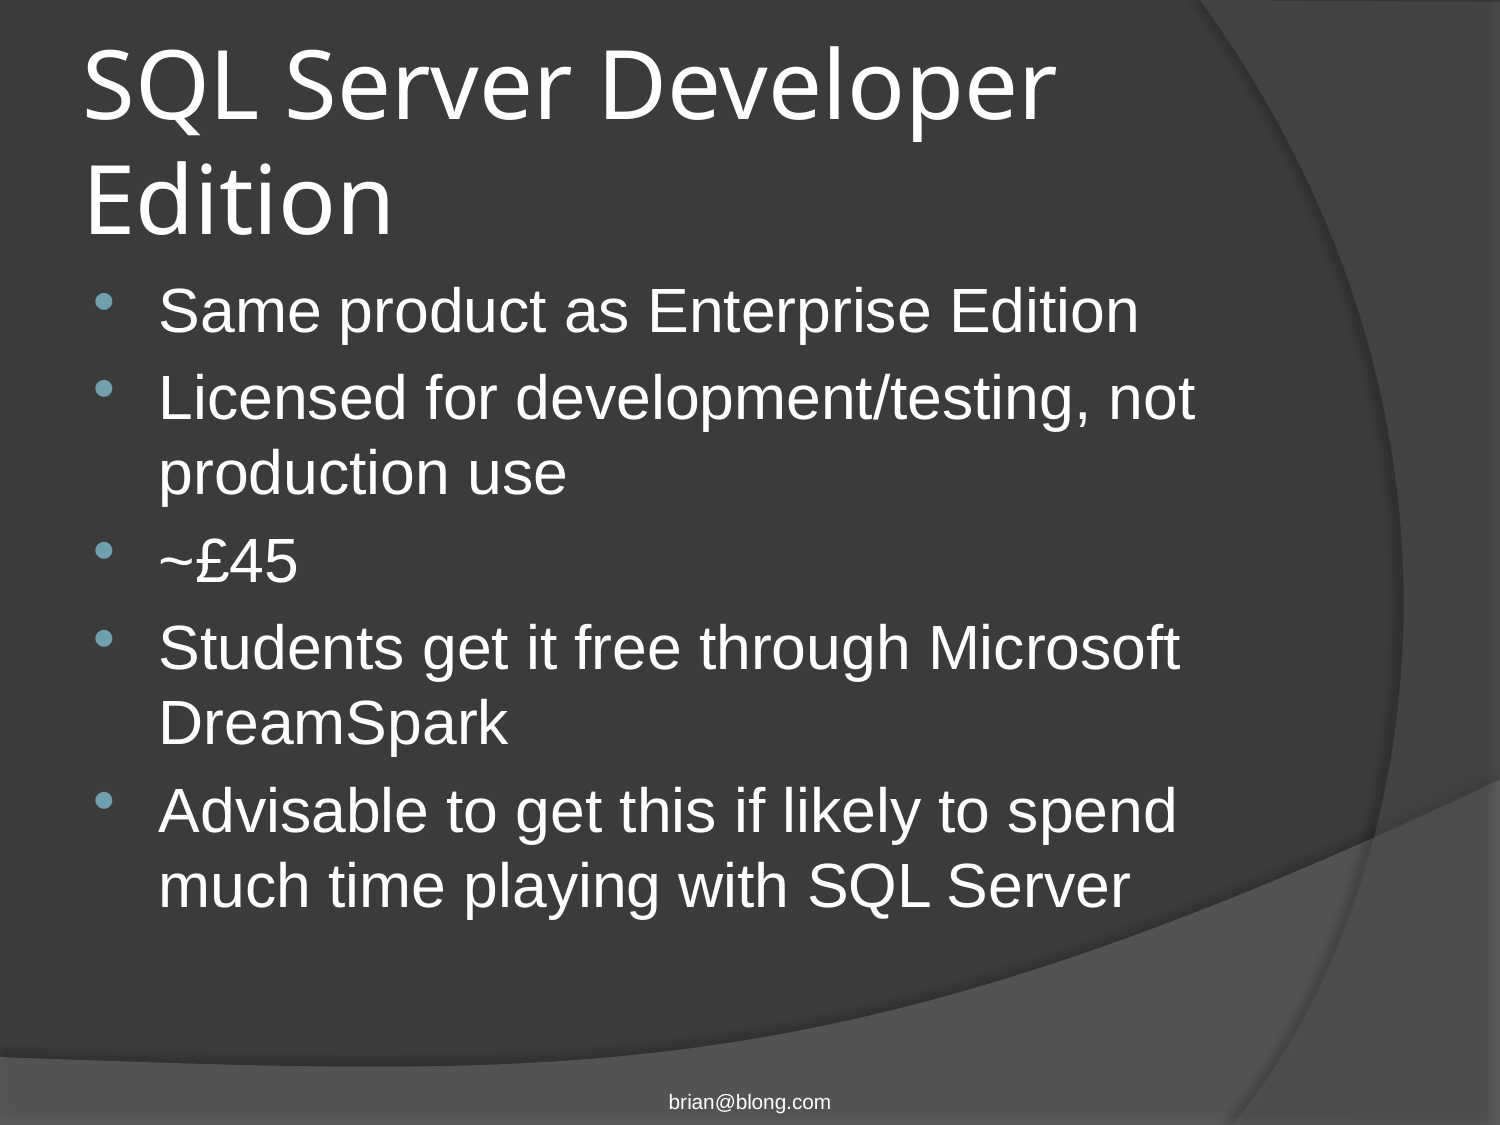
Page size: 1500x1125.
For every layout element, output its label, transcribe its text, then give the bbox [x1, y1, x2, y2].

list Same product as Enterprise Edition Licensed for development/testing, not production use ~£45 Students get it free through Microsoft DreamSpark Advisable to get this if likely to spend much time playing with SQL Server [75, 262, 1300, 1005]
title SQL Server Developer Edition [75, 45, 1300, 233]
footer brian@blong.com [512, 1053, 988, 1114]
